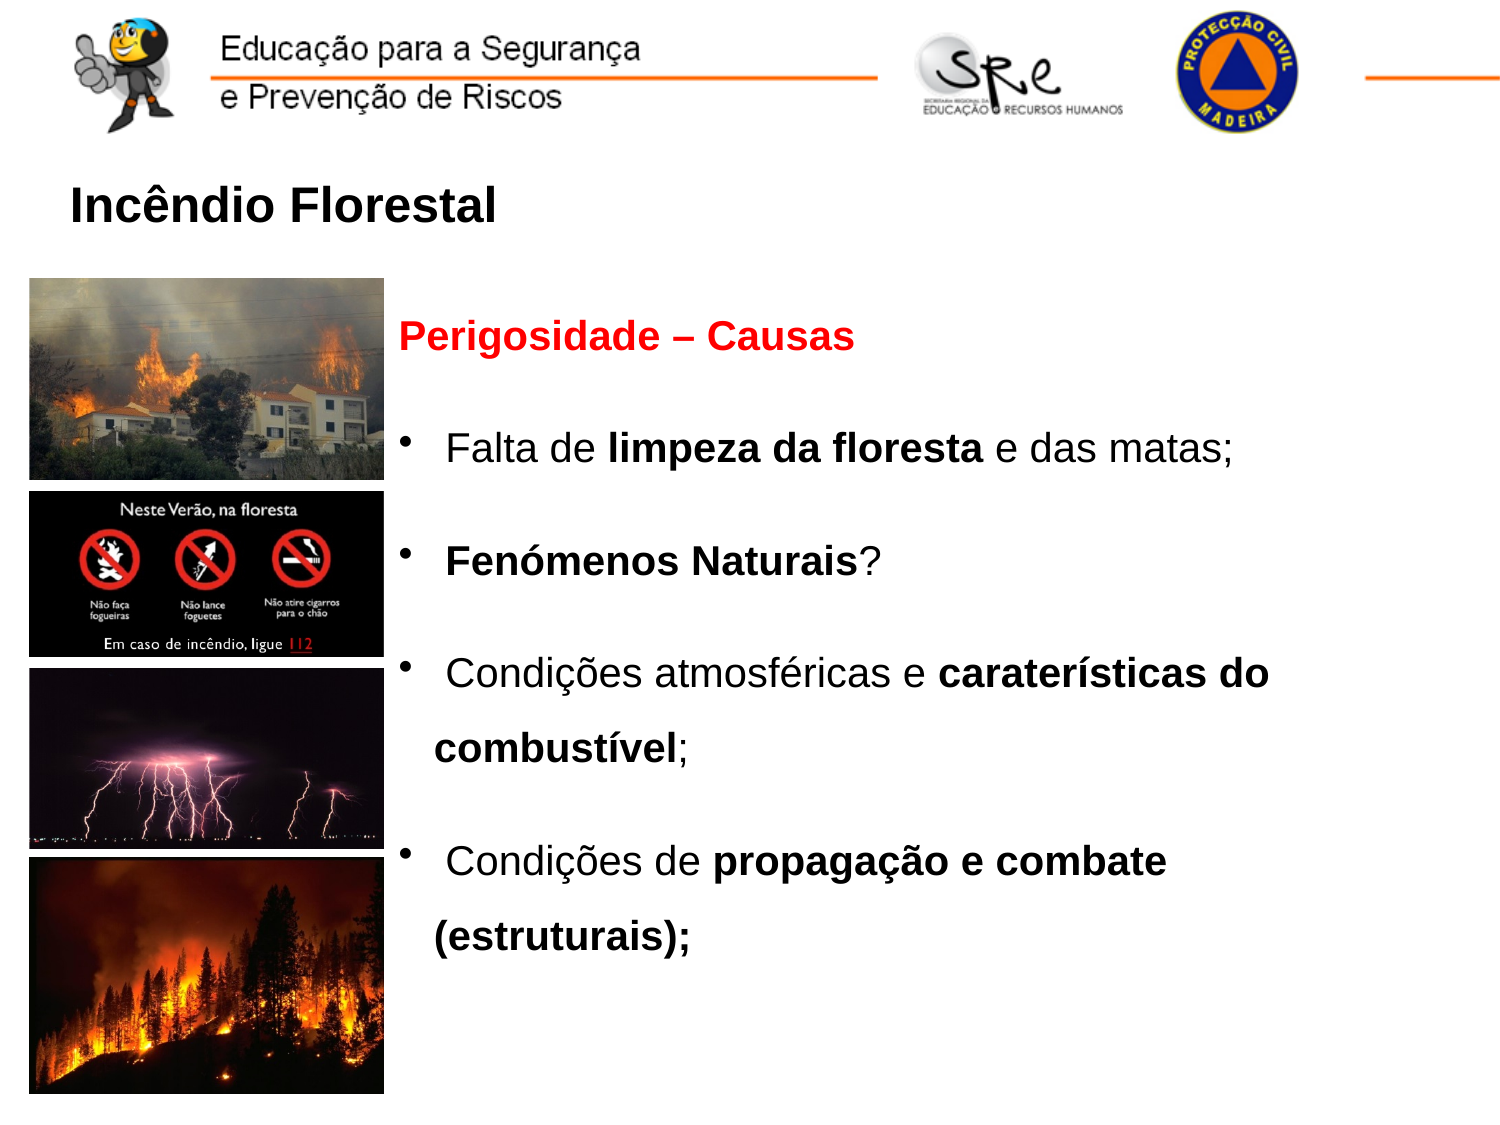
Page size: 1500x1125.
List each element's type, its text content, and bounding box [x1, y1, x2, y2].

text_box Incêndio Florestal [55, 165, 513, 240]
picture [0, 0, 1500, 1125]
text_box Perigosidade – Causas Falta de limpeza da floresta e das matas; Fenómenos Naturais? Condições atmosféricas e caraterísticas do combustível; Condições de propagação e combate (estruturais); [383, 276, 1424, 966]
